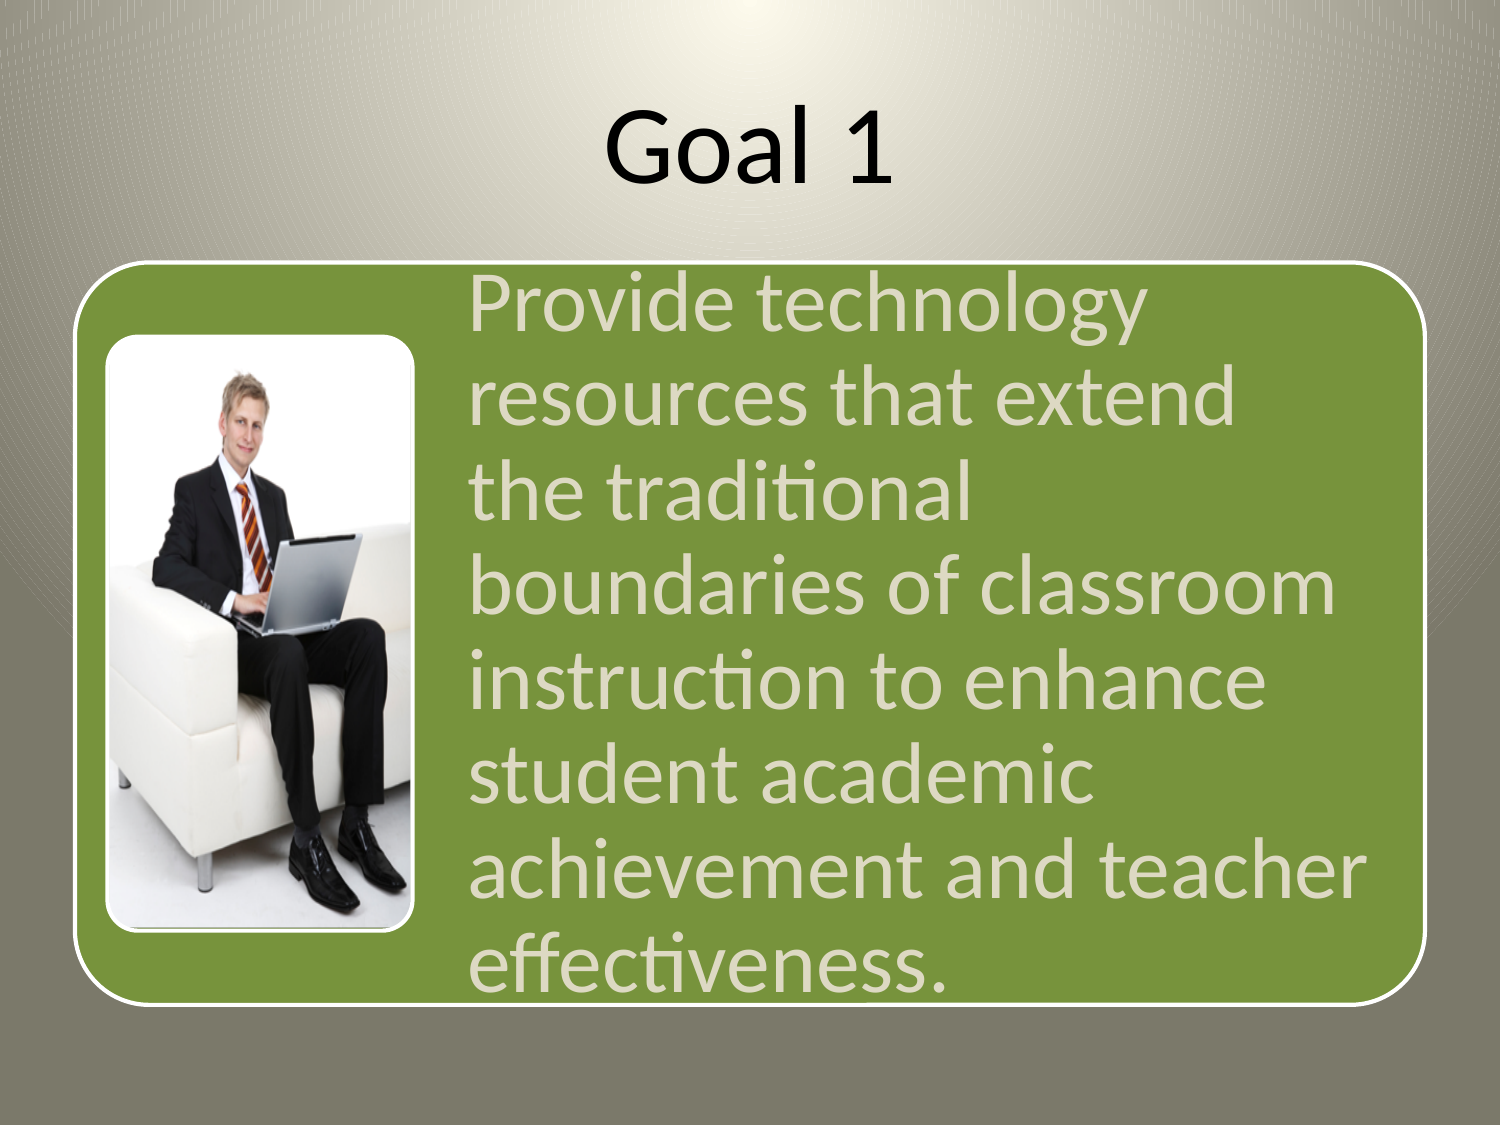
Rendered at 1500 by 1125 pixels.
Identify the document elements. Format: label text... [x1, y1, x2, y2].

title Goal 1 [75, 45, 1425, 233]
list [74, 262, 1426, 1006]
